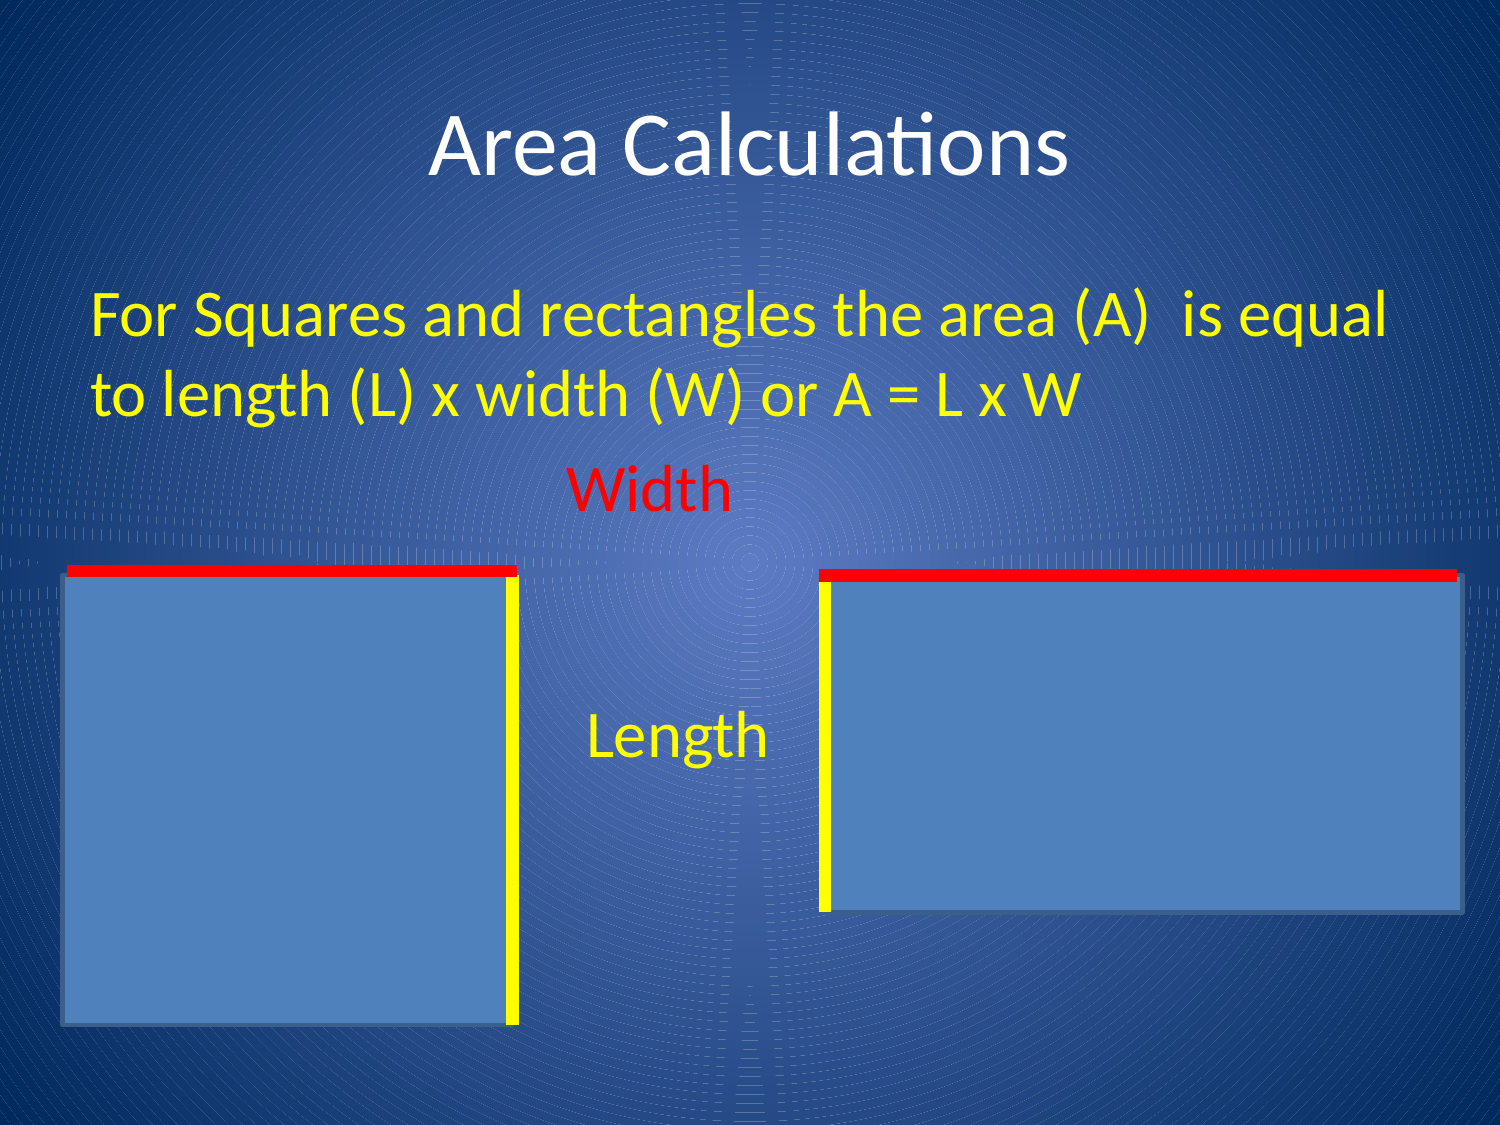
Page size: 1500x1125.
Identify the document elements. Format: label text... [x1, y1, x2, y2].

text_box [60, 573, 507, 1027]
text_box Width [551, 437, 748, 533]
title Area Calculations [75, 45, 1425, 233]
text_box Length [571, 683, 786, 778]
text_box [828, 573, 1465, 915]
list For Squares and rectangles the area (A) is equal to length (L) x width (W) or A = L x W [75, 262, 1425, 1005]
